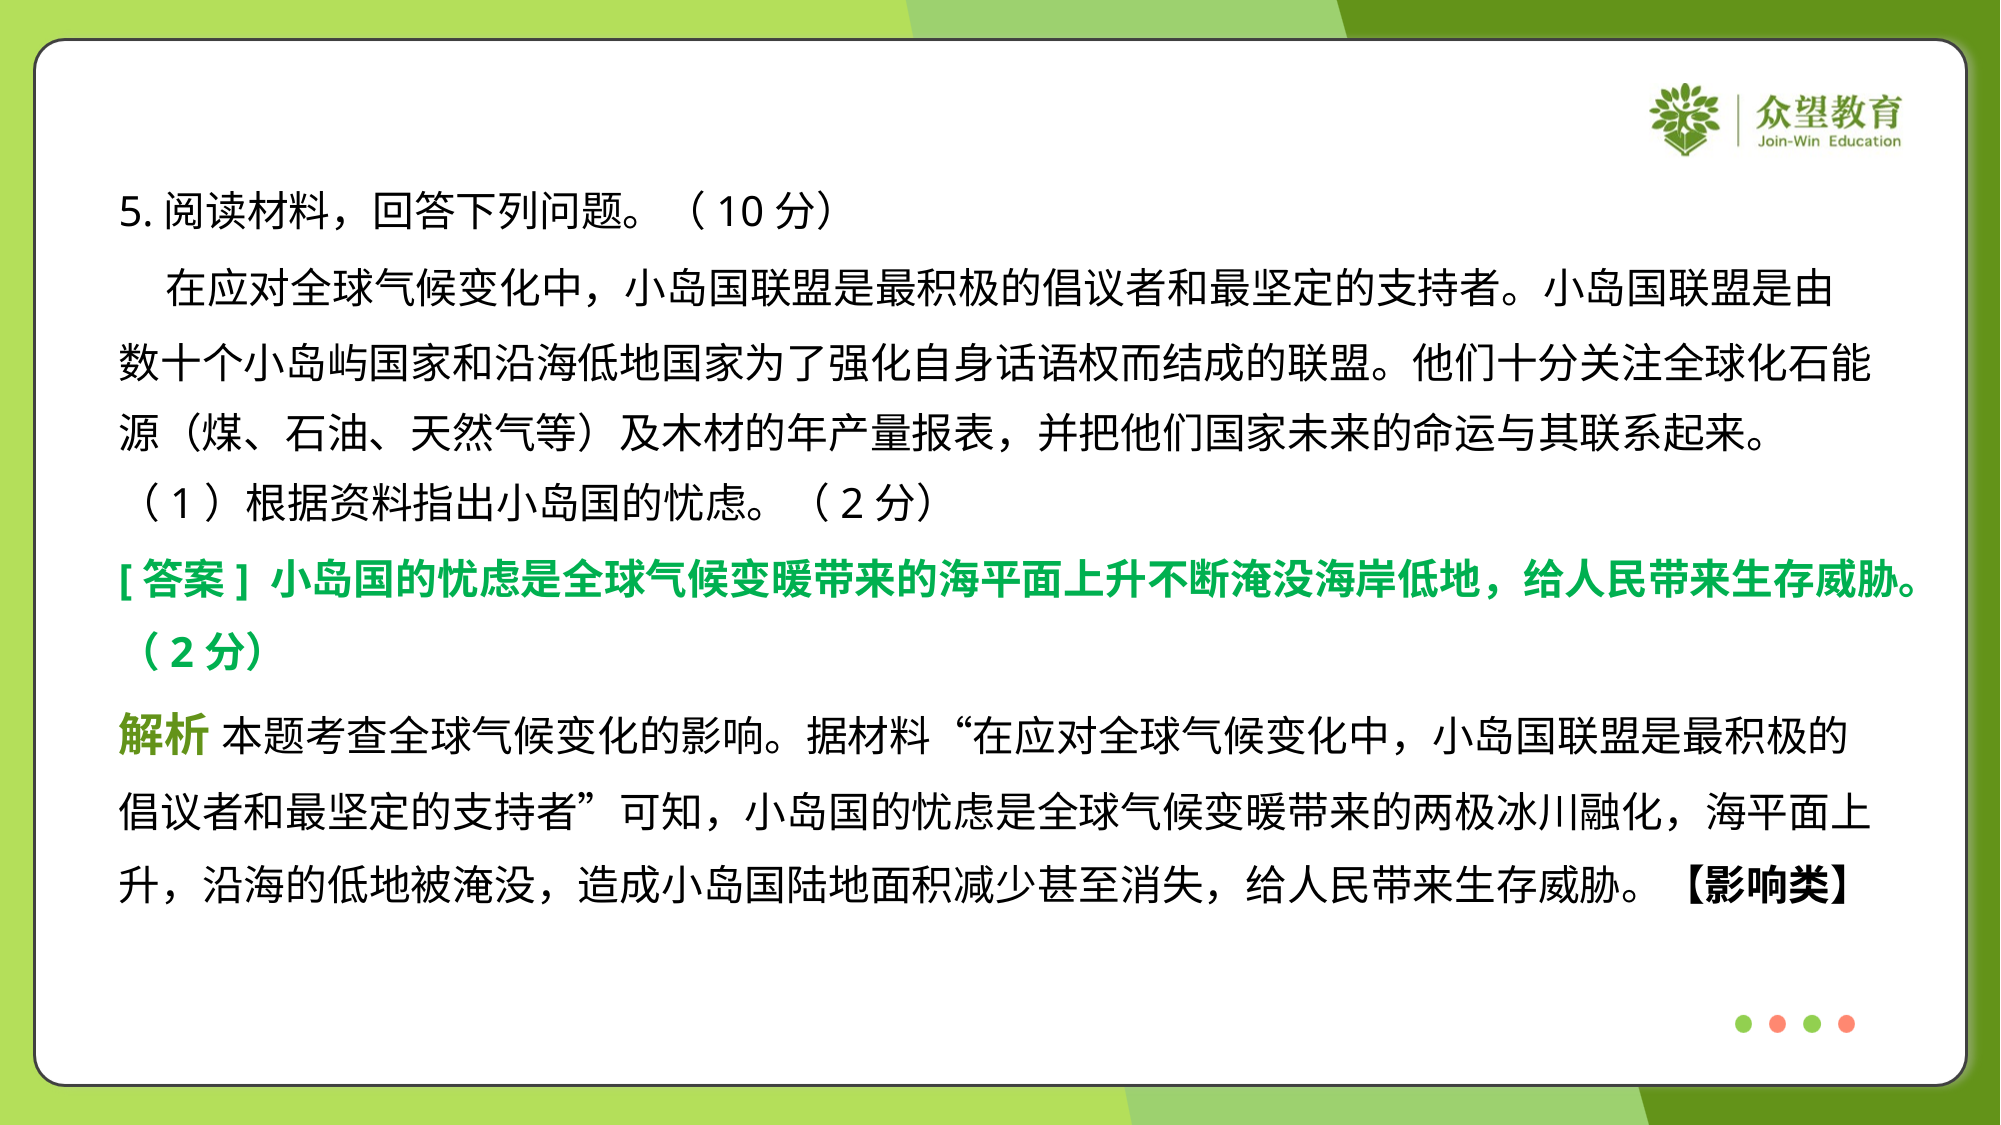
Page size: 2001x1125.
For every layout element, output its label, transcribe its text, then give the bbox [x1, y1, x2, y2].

text_box （1）根据资料指出小岛国的忧虑。（2分） [118, 452, 1883, 519]
text_box 解析 本题考查全球气候变化的影响。据材料“在应对全球气候变化中，小岛国联盟是最积极的 倡议者和最坚定的支持者”可知，小岛国的忧虑是全球气候变暖带来的两极冰川融化，海平面上 升，沿海的低地被淹没，造成小岛国陆地面积减少甚至消失，给人民带来生存威胁。【影响类】 [118, 684, 1883, 902]
picture [0, 0, 2000, 1125]
text_box [答案] 小岛国的忧虑是全球气候变暖带来的海平面上升不断淹没海岸低地，给人民带来生存威胁。 （2分） [118, 528, 1883, 669]
text_box 5.阅读材料，回答下列问题。（10分） 在应对全球气候变化中，小岛国联盟是最积极的倡议者和最坚定的支持者。小岛国联盟是由 数十个小岛屿国家和沿海低地国家为了强化自身话语权而结成的联盟。他们十分关注全球化石能 源（煤、石油、天然气等）及木材的年产量报表，并把他们国家未来的命运与其联系起来。 [118, 159, 1883, 450]
